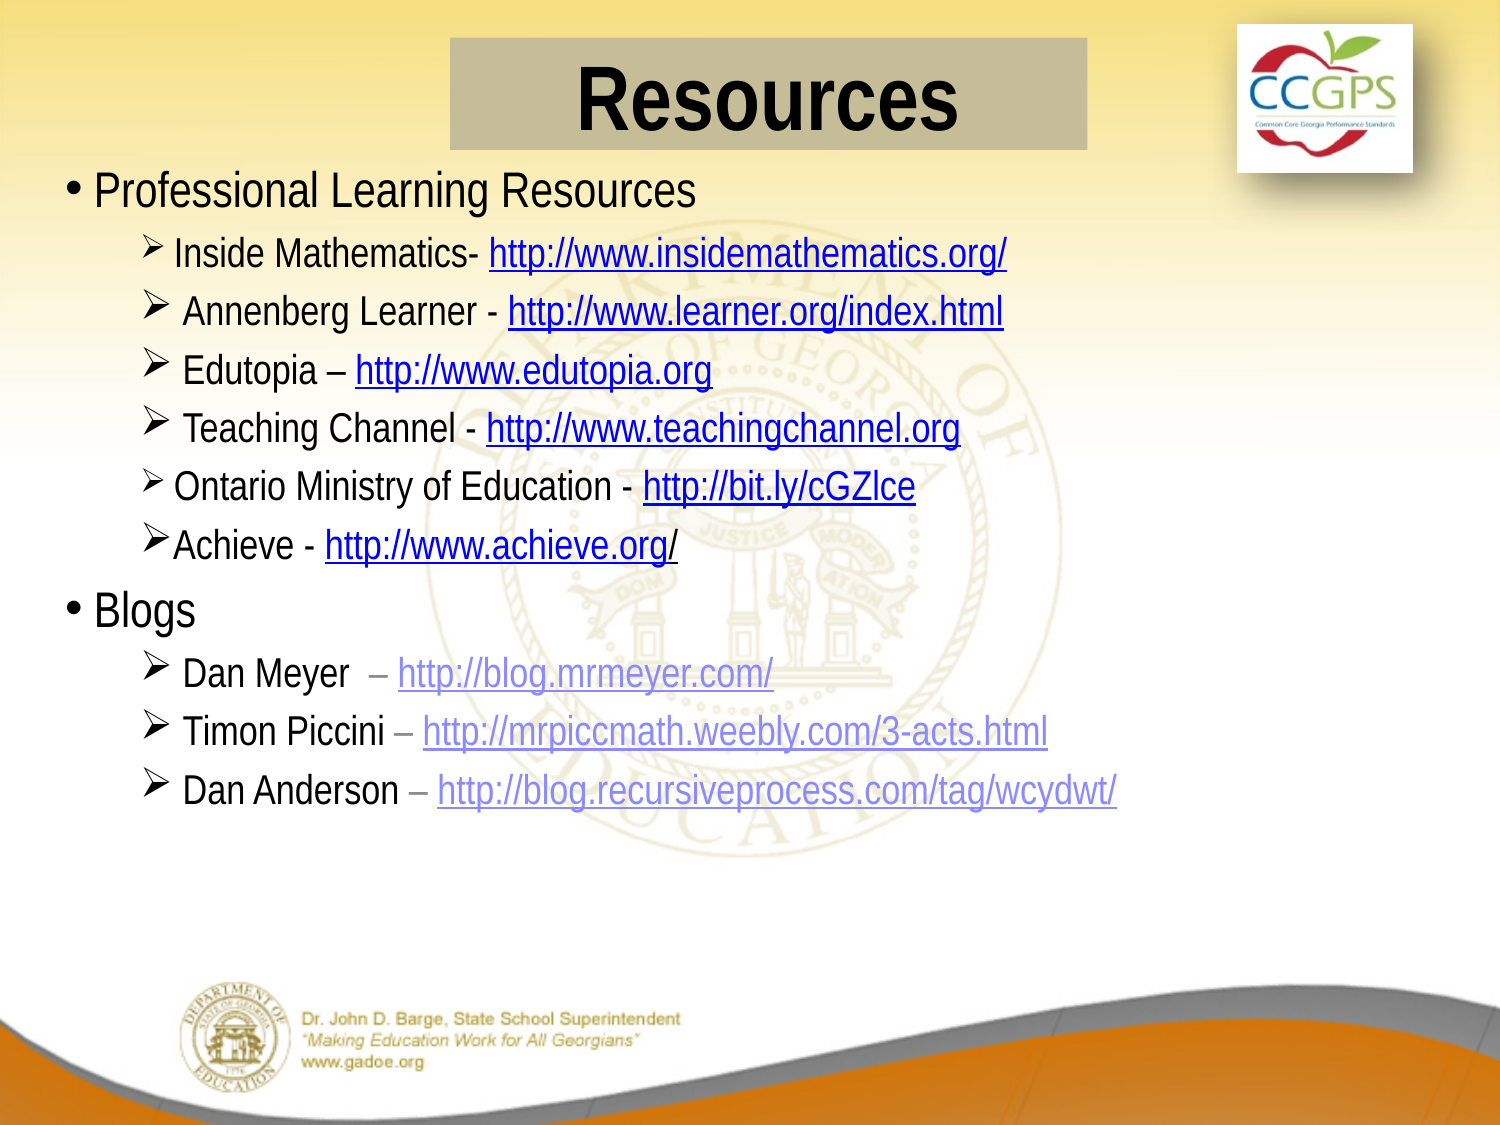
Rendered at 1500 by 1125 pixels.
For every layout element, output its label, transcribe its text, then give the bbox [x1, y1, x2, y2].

title Resources [449, 37, 1088, 149]
subtitle Professional Learning Resources Inside Mathematics- http://www.insidemathematics.org/ Annenberg Learner - http://www.learner.org/index.html Edutopia – http://www.edutopia.org Teaching Channel - http://www.teachingchannel.org Ontario Ministry of Education - http://bit.ly/cGZlce Achieve - http://www.achieve.org/ Blogs Dan Meyer – http://blog.mrmeyer.com/ Timon Piccini – http://mrpiccmath.weebly.com/3-acts.html Dan Anderson – http://blog.recursiveprocess.com/tag/wcydwt/ [49, 149, 1463, 1063]
picture [0, 0, 1500, 1125]
